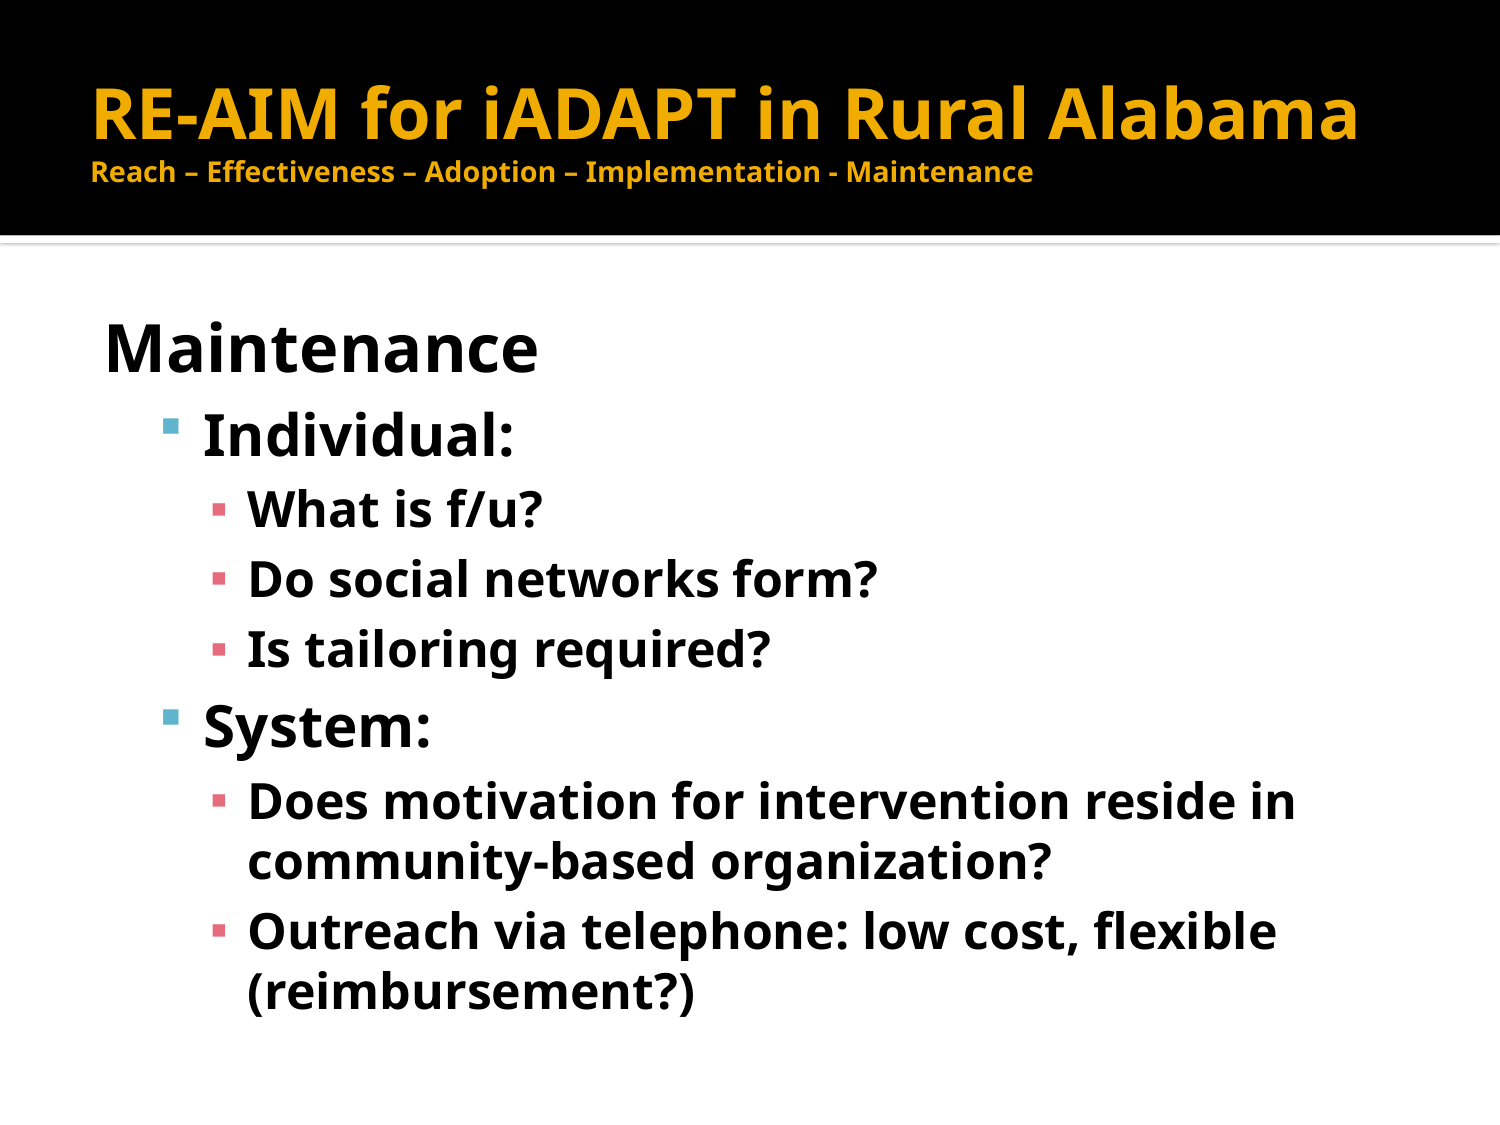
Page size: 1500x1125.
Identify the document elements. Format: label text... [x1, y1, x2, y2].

list Maintenance Individual: What is f/u? Do social networks form? Is tailoring required? System: Does motivation for intervention reside in community-based organization? Outreach via telephone: low cost, flexible (reimbursement?) [75, 291, 1425, 1050]
title RE-AIM for iADAPT in Rural Alabama Reach – Effectiveness – Adoption – Implementation - Maintenance [75, 25, 1425, 231]
